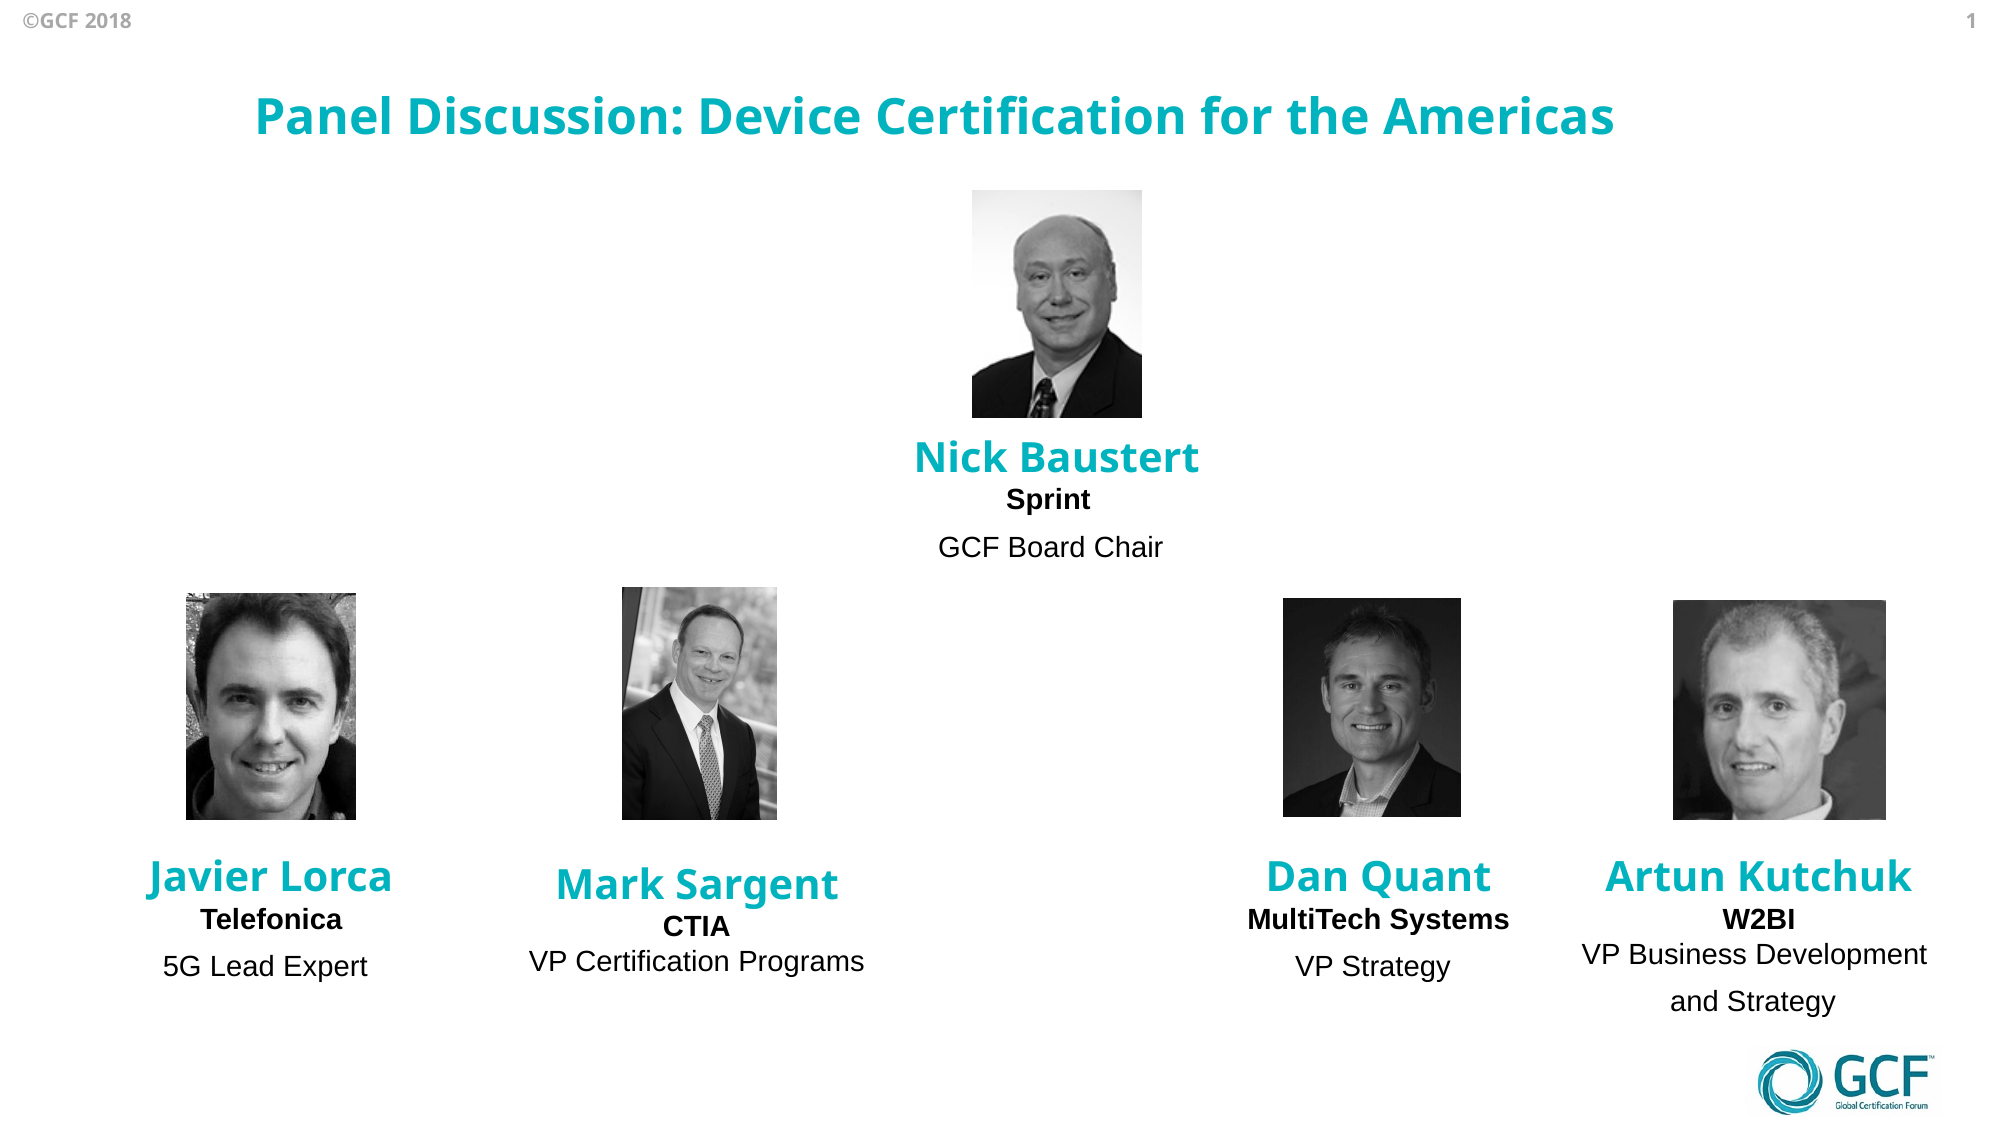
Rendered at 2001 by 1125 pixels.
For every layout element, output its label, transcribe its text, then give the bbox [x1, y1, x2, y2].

slide_number 1 [1525, 0, 1993, 79]
title Panel Discussion: Device Certification for the Americas [78, 45, 1792, 185]
picture [972, 189, 1142, 418]
picture [186, 593, 356, 820]
text_box Dan Quant MultiTech Systems VP Strategy [1232, 842, 1525, 993]
picture [1283, 597, 1461, 817]
picture [621, 587, 777, 820]
text_box Nick Baustert Sprint GCF Board Chair [898, 423, 1215, 573]
text_box Artun Kutchuk W2BI VP Business Development and Strategy [1566, 842, 1952, 1028]
picture [1673, 600, 1887, 820]
text_box Mark Sargent CTIA VP Certification Programs [513, 850, 881, 986]
text_box Javier Lorca Telefonica 5G Lead Expert [134, 842, 409, 993]
picture [1745, 1046, 1942, 1117]
